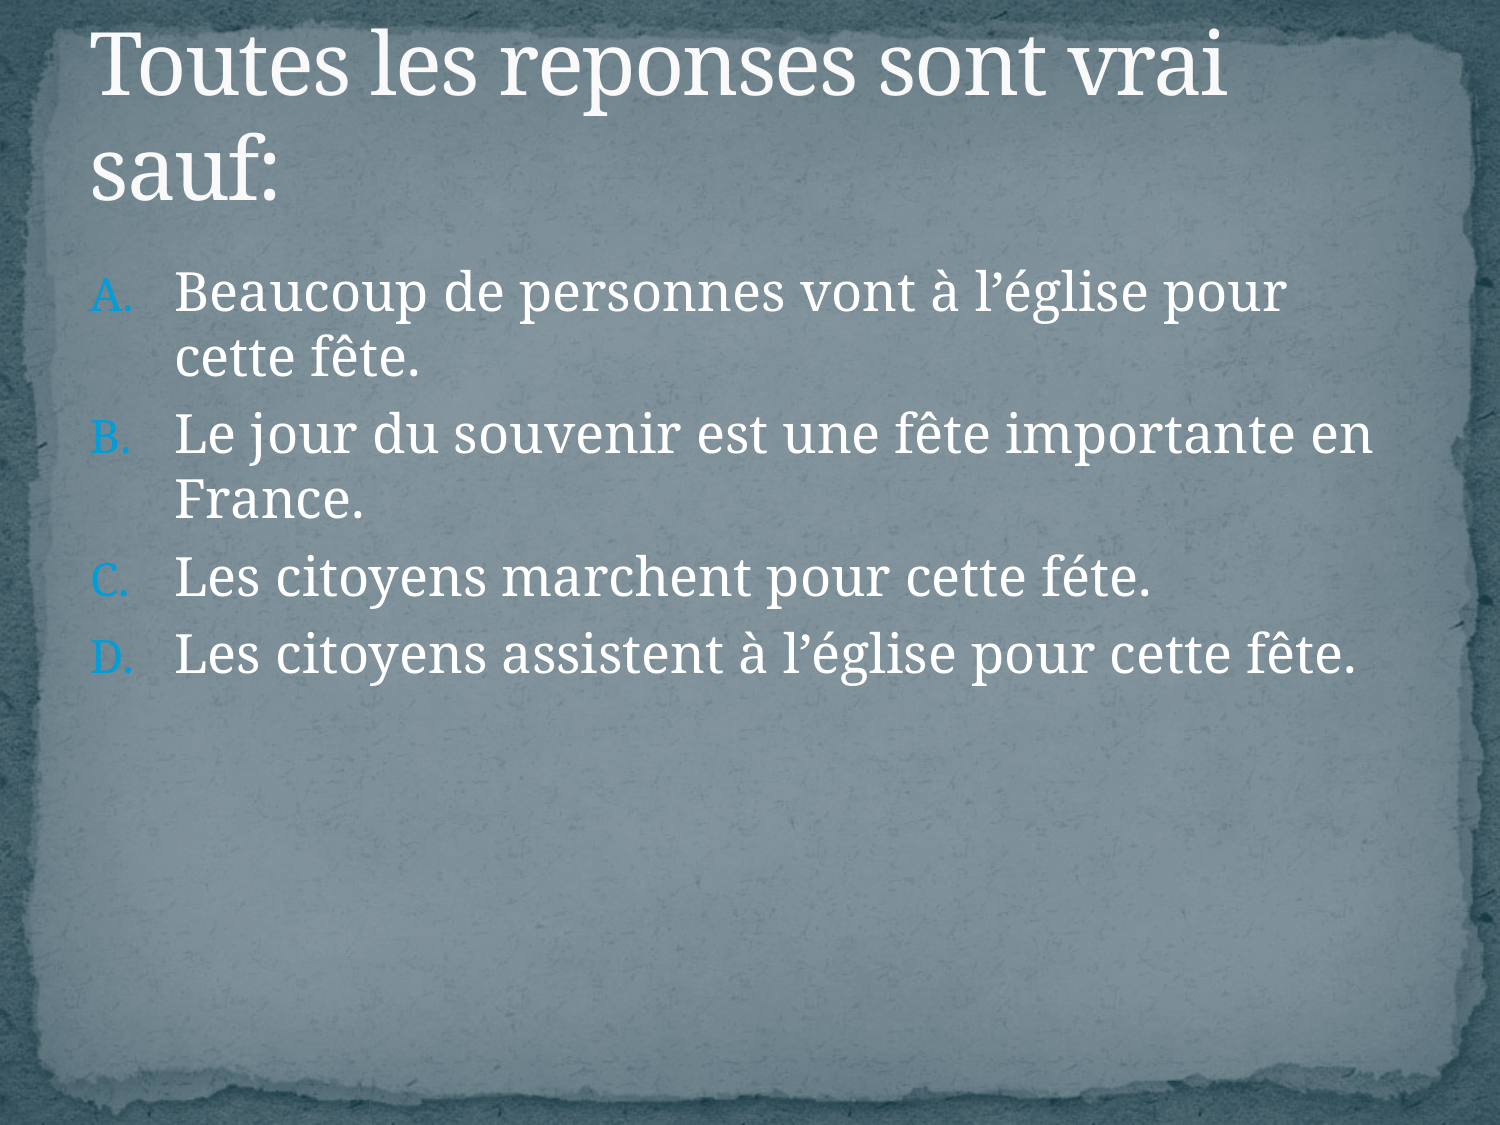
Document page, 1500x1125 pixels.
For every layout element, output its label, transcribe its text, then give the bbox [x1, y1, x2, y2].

title Toutes les reponses sont vrai sauf: [74, 24, 1425, 225]
list Beaucoup de personnes vont à l’église pour cette fête. Le jour du souvenir est une fête importante en France. Les citoyens marchent pour cette féte. Les citoyens assistent à l’église pour cette fête. [75, 249, 1425, 1000]
